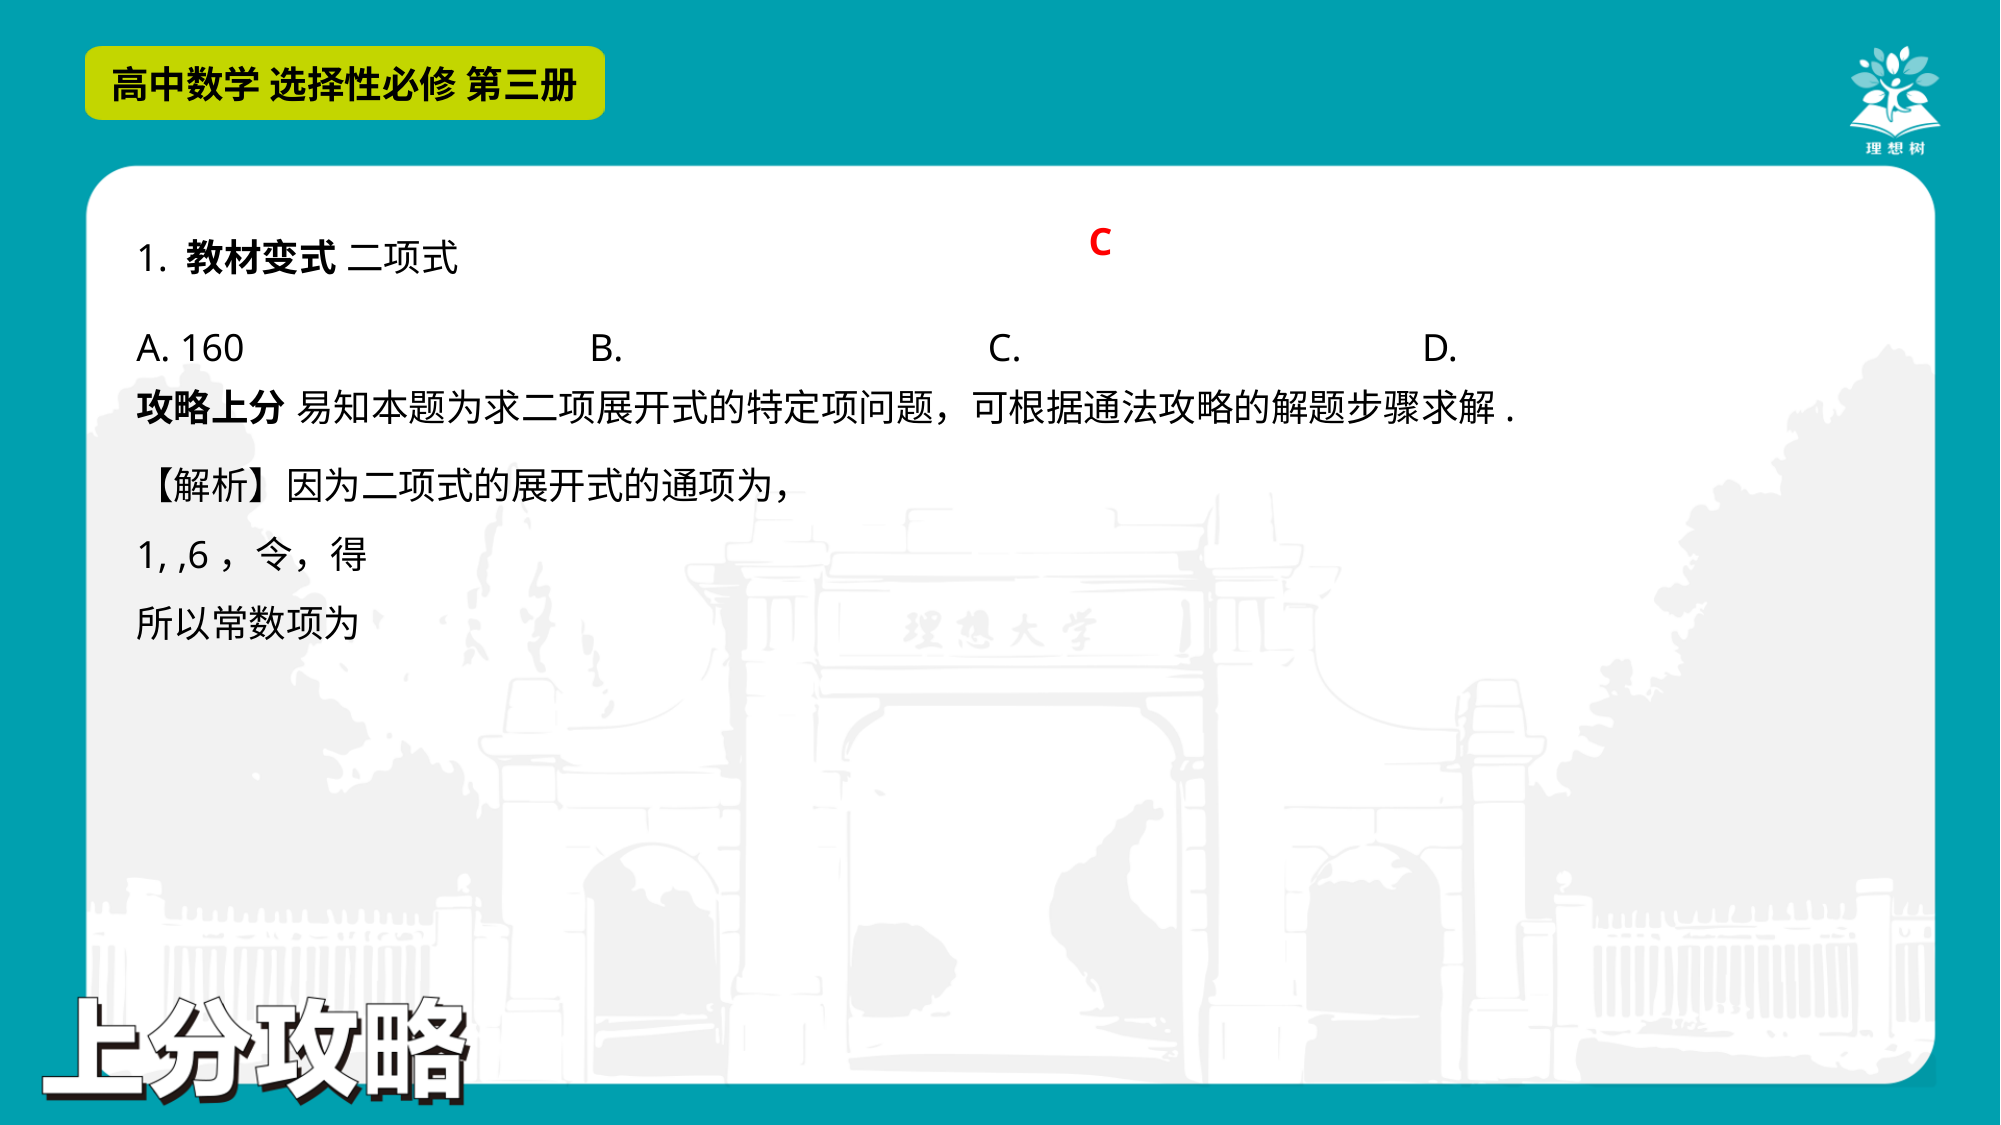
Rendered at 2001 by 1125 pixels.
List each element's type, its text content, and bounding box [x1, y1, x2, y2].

text_box C [1073, 217, 1128, 262]
text_box 攻略上分 易知本题为求二项展开式的特定项问题，可根据通法攻略的解题步骤求解. [136, 361, 1865, 422]
picture [0, 0, 2000, 1125]
